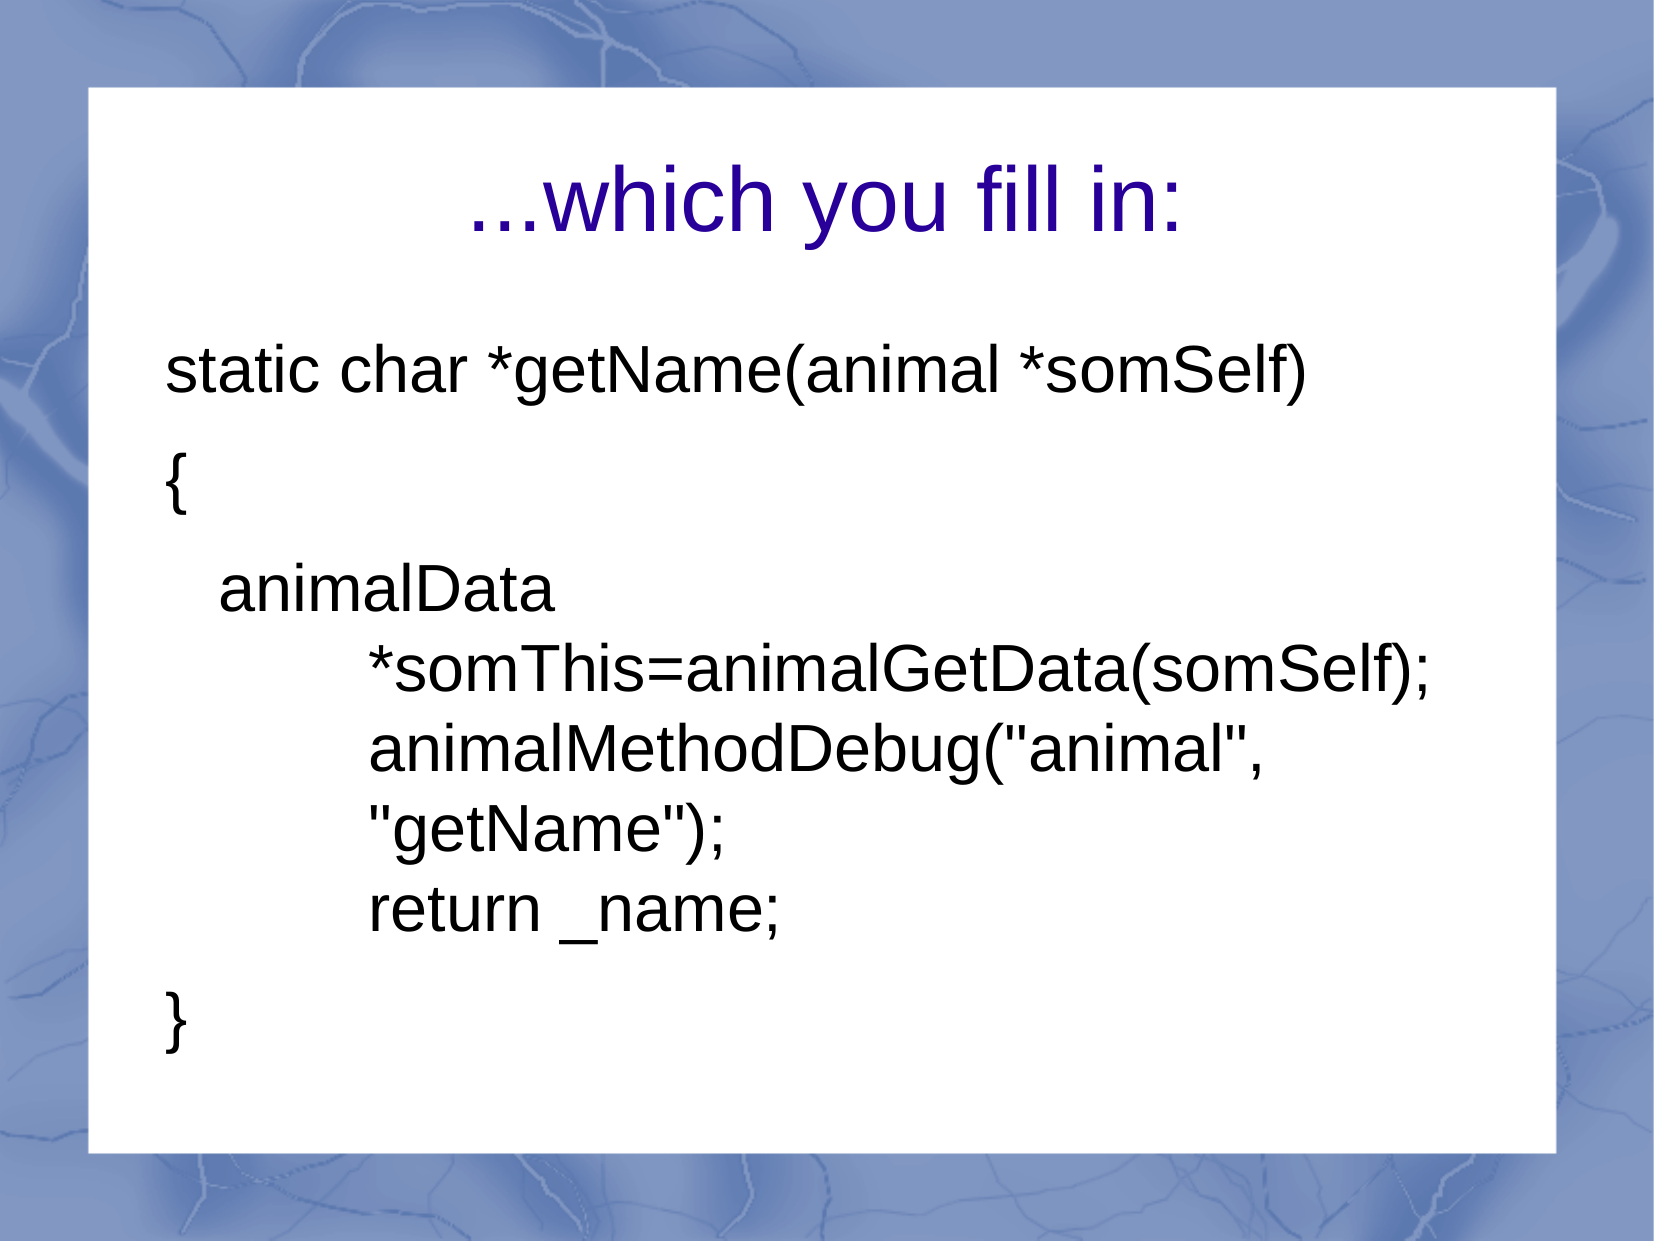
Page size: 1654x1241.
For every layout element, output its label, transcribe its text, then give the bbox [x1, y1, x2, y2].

list static char *getName(animal *somSelf) { animalData *somThis=animalGetData(somSelf); animalMethodDebug("animal", "getName"); return _name; } [147, 325, 1506, 1054]
title ...which you fill in: [118, 90, 1536, 298]
picture [0, 0, 1654, 1241]
